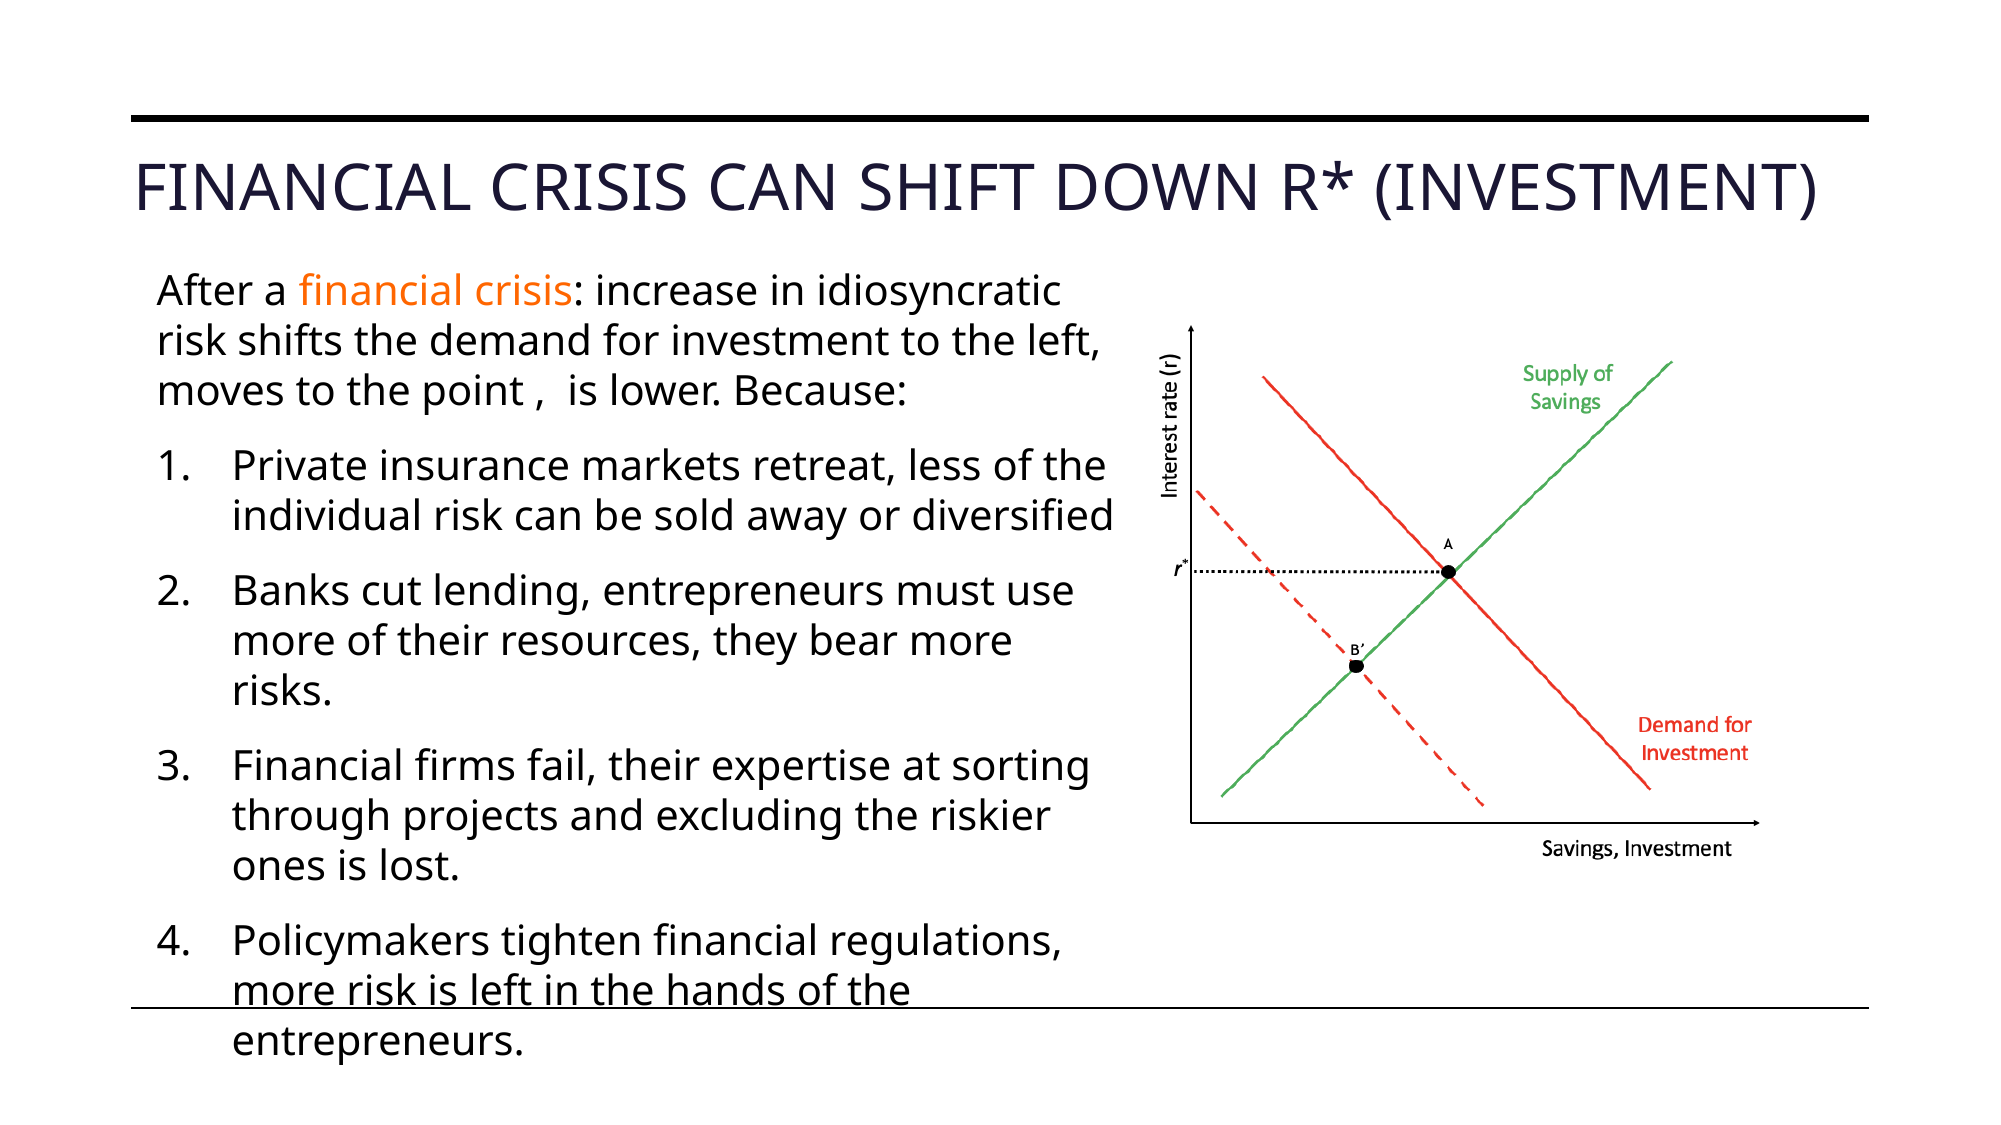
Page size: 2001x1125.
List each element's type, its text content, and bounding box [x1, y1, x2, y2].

picture [1152, 307, 1774, 873]
title Financial crisis can shift down r* (investment) [118, 138, 1875, 240]
